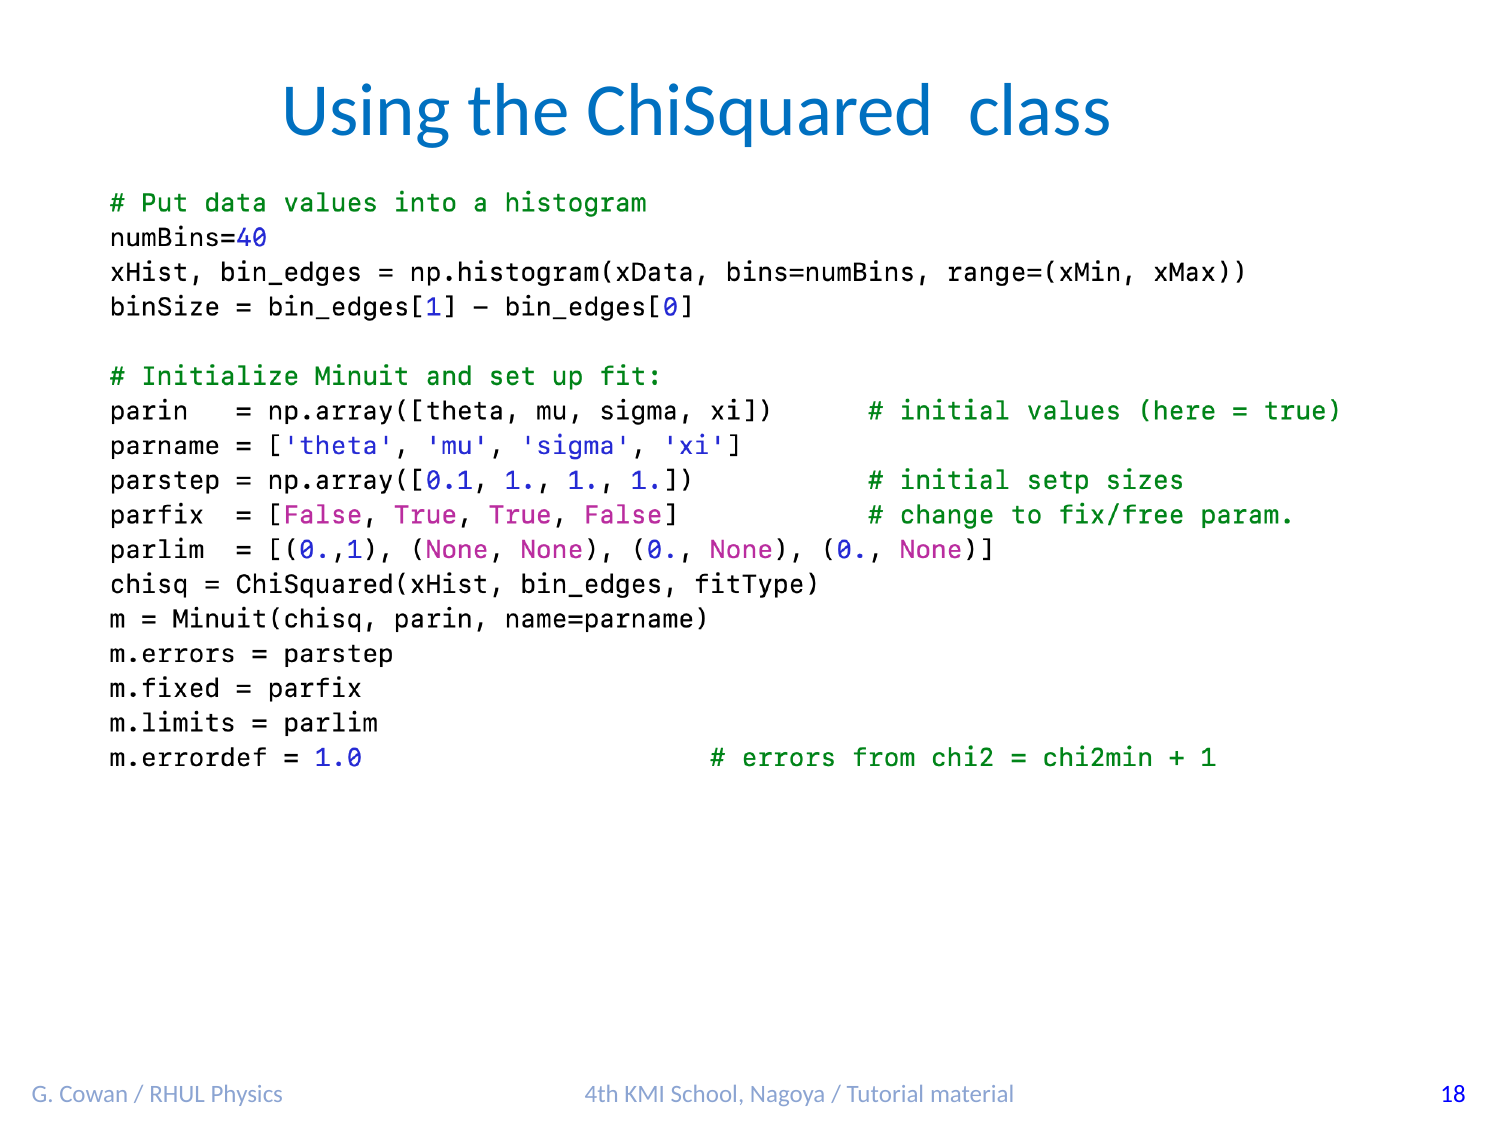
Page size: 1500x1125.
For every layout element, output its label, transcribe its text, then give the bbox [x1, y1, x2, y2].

picture [94, 178, 1370, 793]
footer 4th KMI School, Nagoya / Tutorial material [338, 1062, 1262, 1123]
slide_number G. Cowan / RHUL Physics [16, 1062, 338, 1123]
slide_number 18 [1262, 1062, 1481, 1123]
text_box Using the ChiSquared class [266, 52, 1128, 158]
